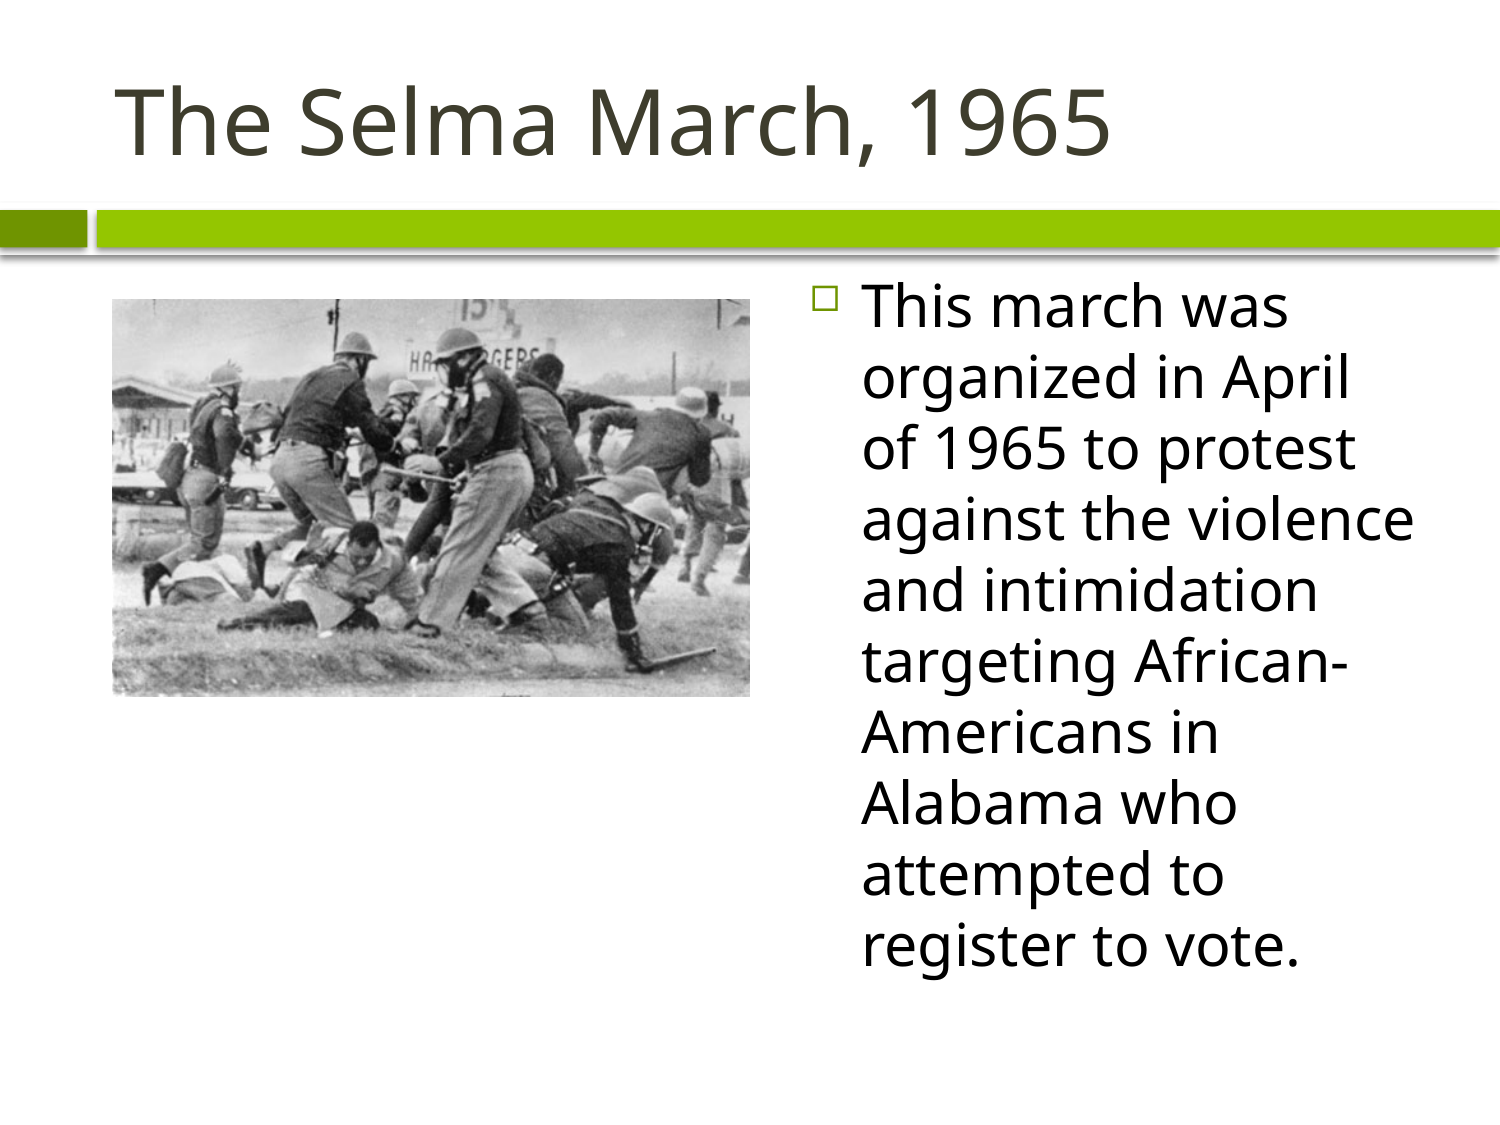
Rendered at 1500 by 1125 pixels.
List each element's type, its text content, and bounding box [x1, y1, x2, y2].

list This march was organized in April of 1965 to protest against the violence and intimidation targeting African-Americans in Alabama who attempted to register to vote. [794, 260, 1433, 1011]
title The Selma March, 1965 [99, 37, 1438, 200]
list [112, 299, 751, 697]
